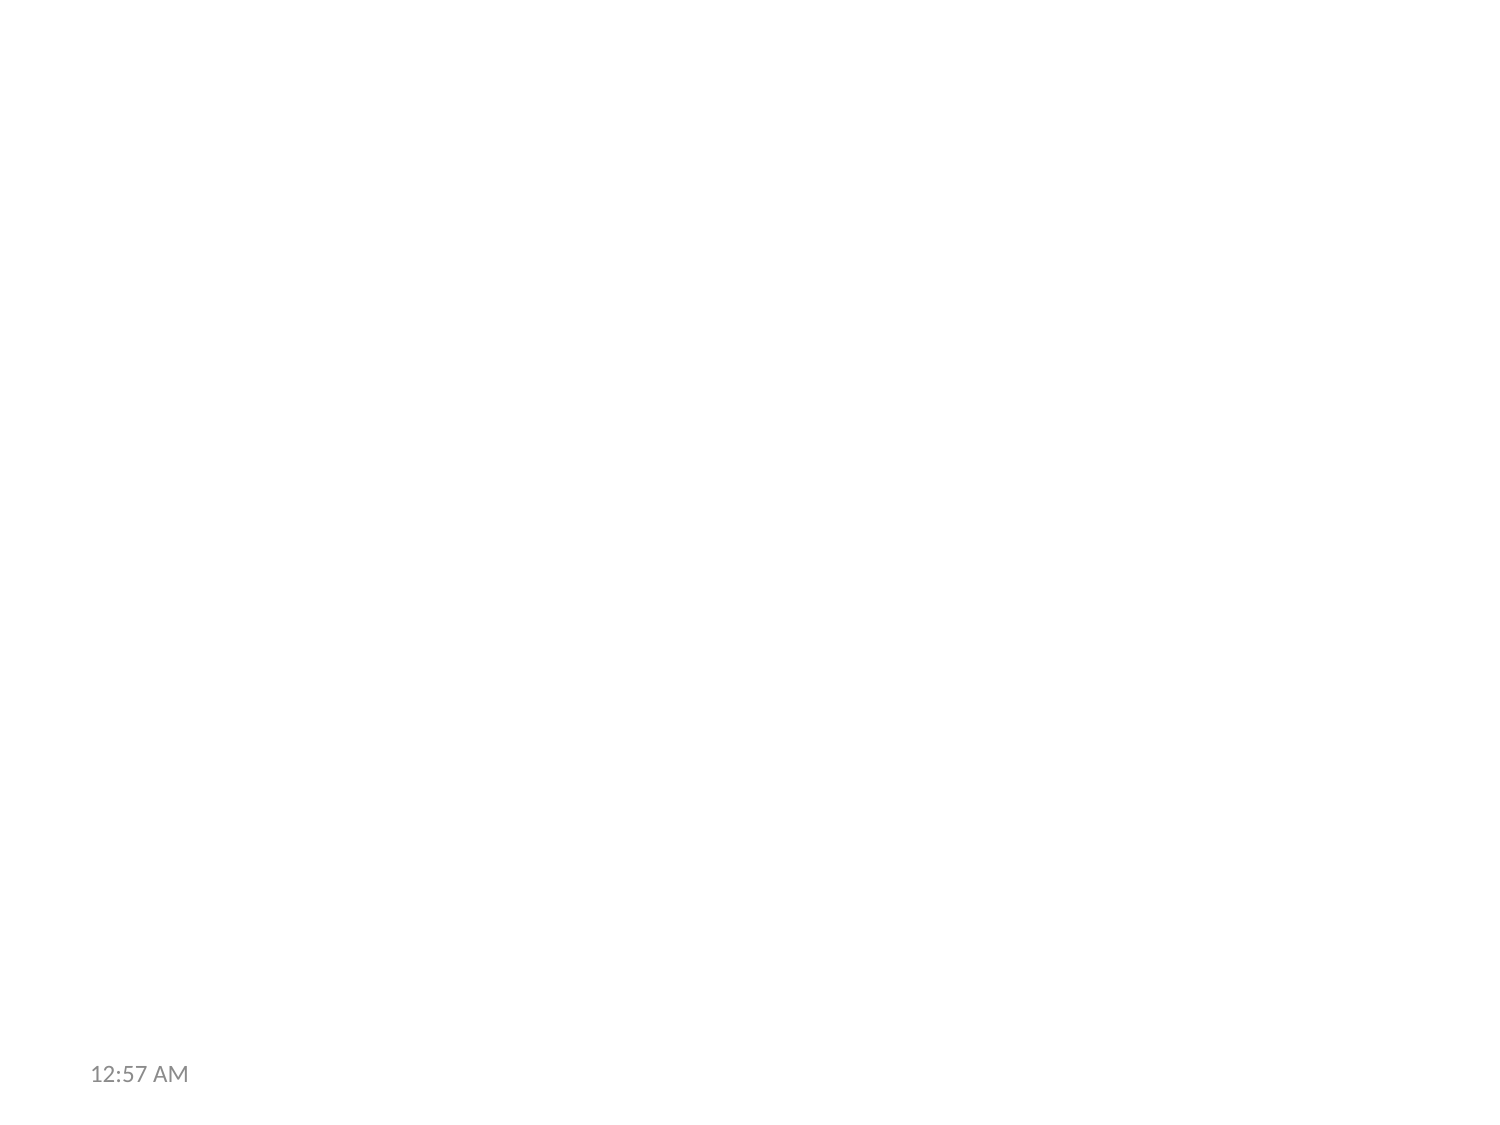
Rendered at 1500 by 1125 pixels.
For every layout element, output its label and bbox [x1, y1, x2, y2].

slide_number [75, 1042, 425, 1103]
